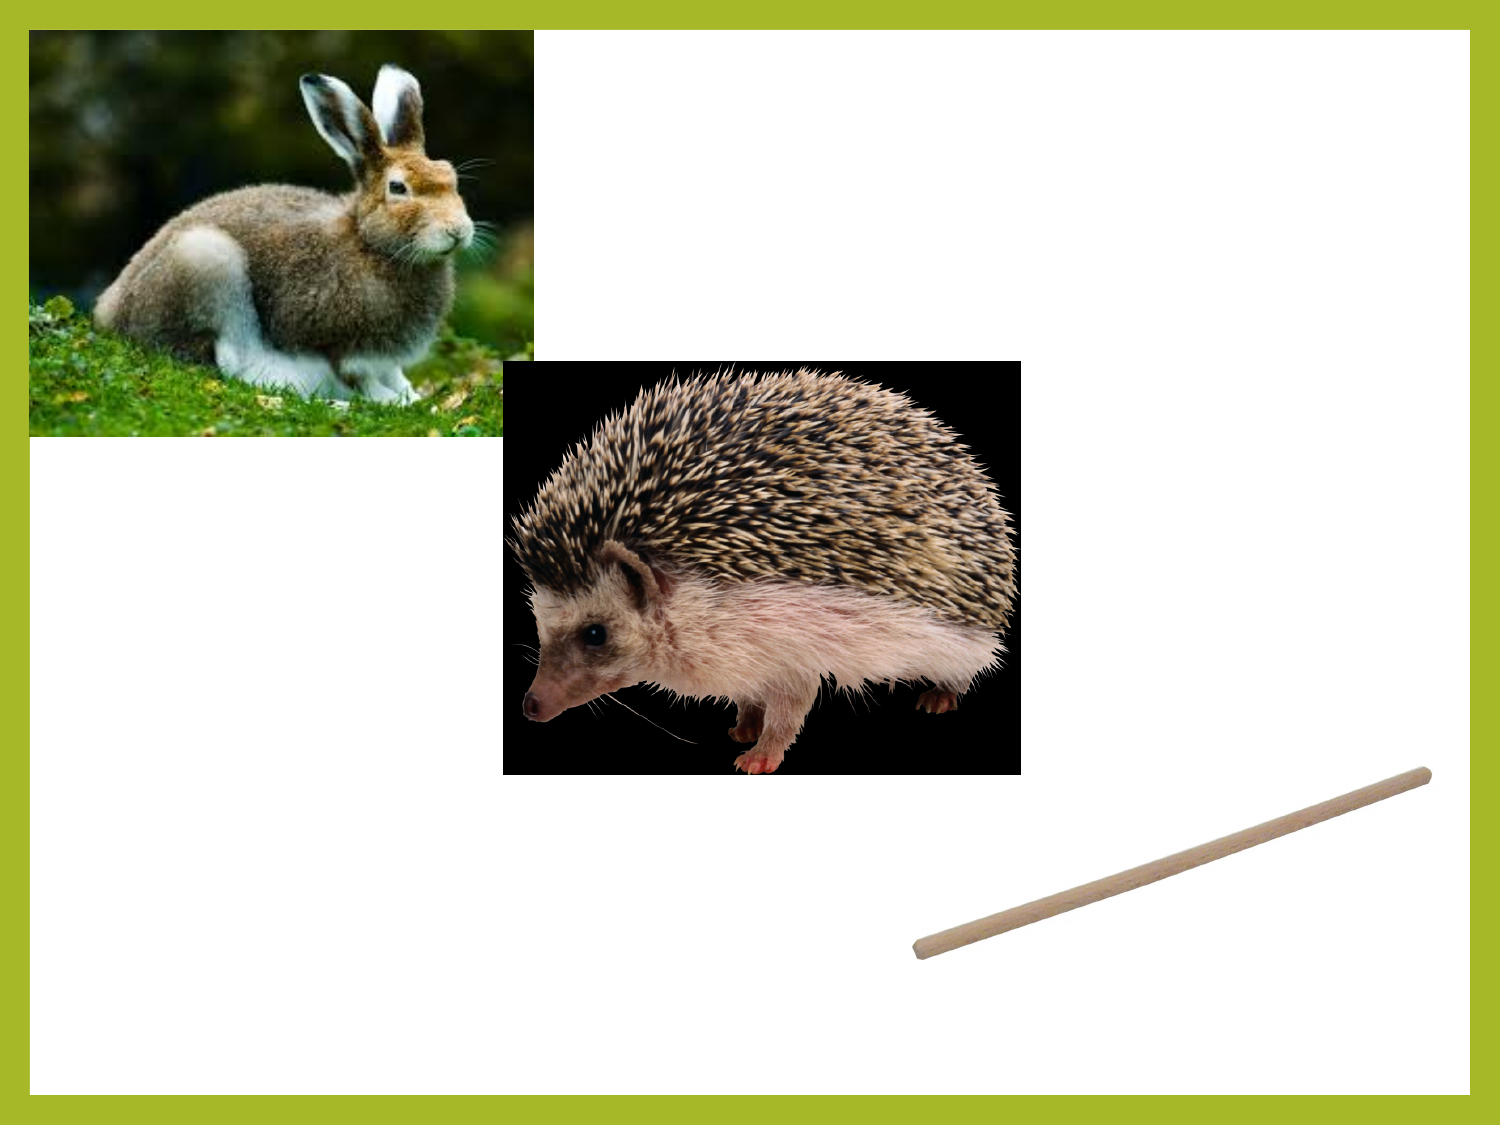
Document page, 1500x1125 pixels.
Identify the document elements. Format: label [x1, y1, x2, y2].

list [29, 30, 535, 437]
picture [503, 361, 1021, 776]
list [879, 644, 1466, 1085]
